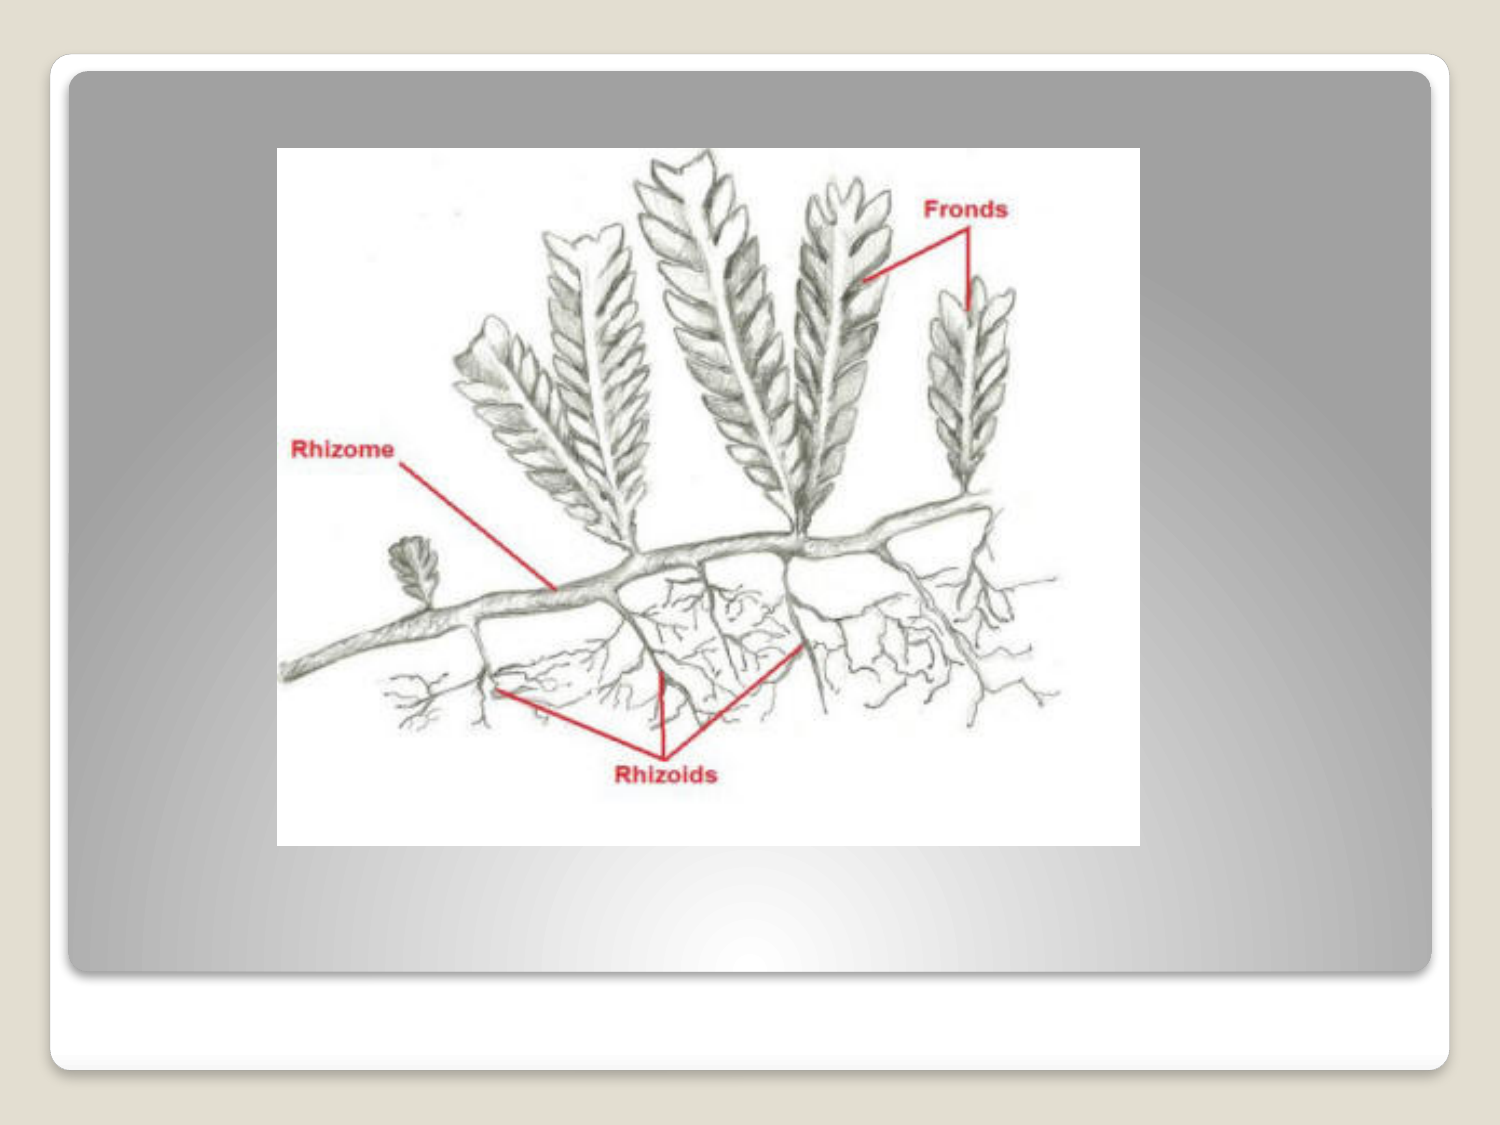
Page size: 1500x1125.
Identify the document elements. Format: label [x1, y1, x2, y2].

list [277, 148, 1140, 847]
